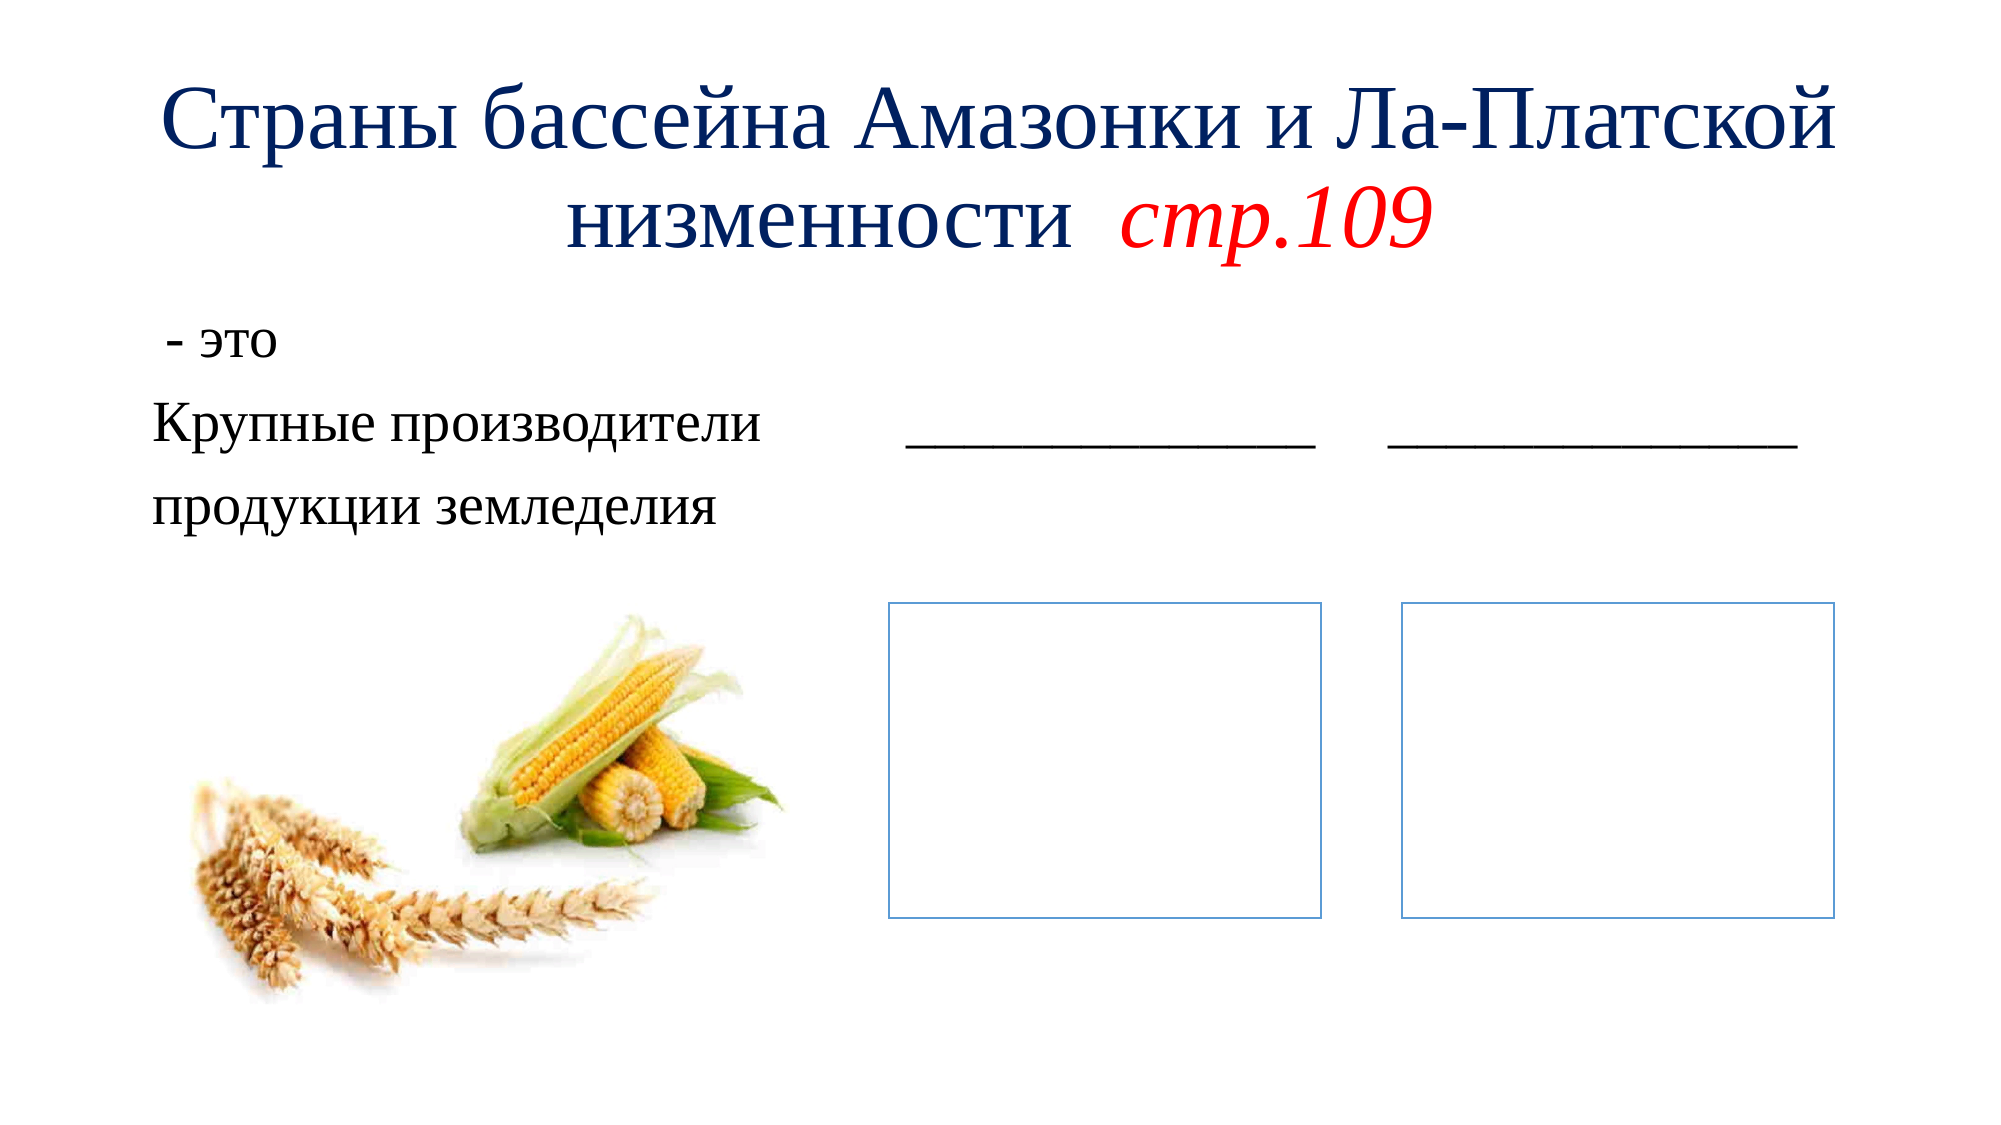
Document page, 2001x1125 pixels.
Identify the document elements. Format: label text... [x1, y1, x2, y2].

text_box [888, 602, 1322, 919]
list - это Крупные производители ______________ ______________ продукции земледелия [137, 299, 1863, 1014]
title Страны бассейна Амазонки и Ла-Платской низменности стр.109 [137, 59, 1863, 278]
text_box [1401, 602, 1835, 919]
picture [174, 603, 790, 1014]
